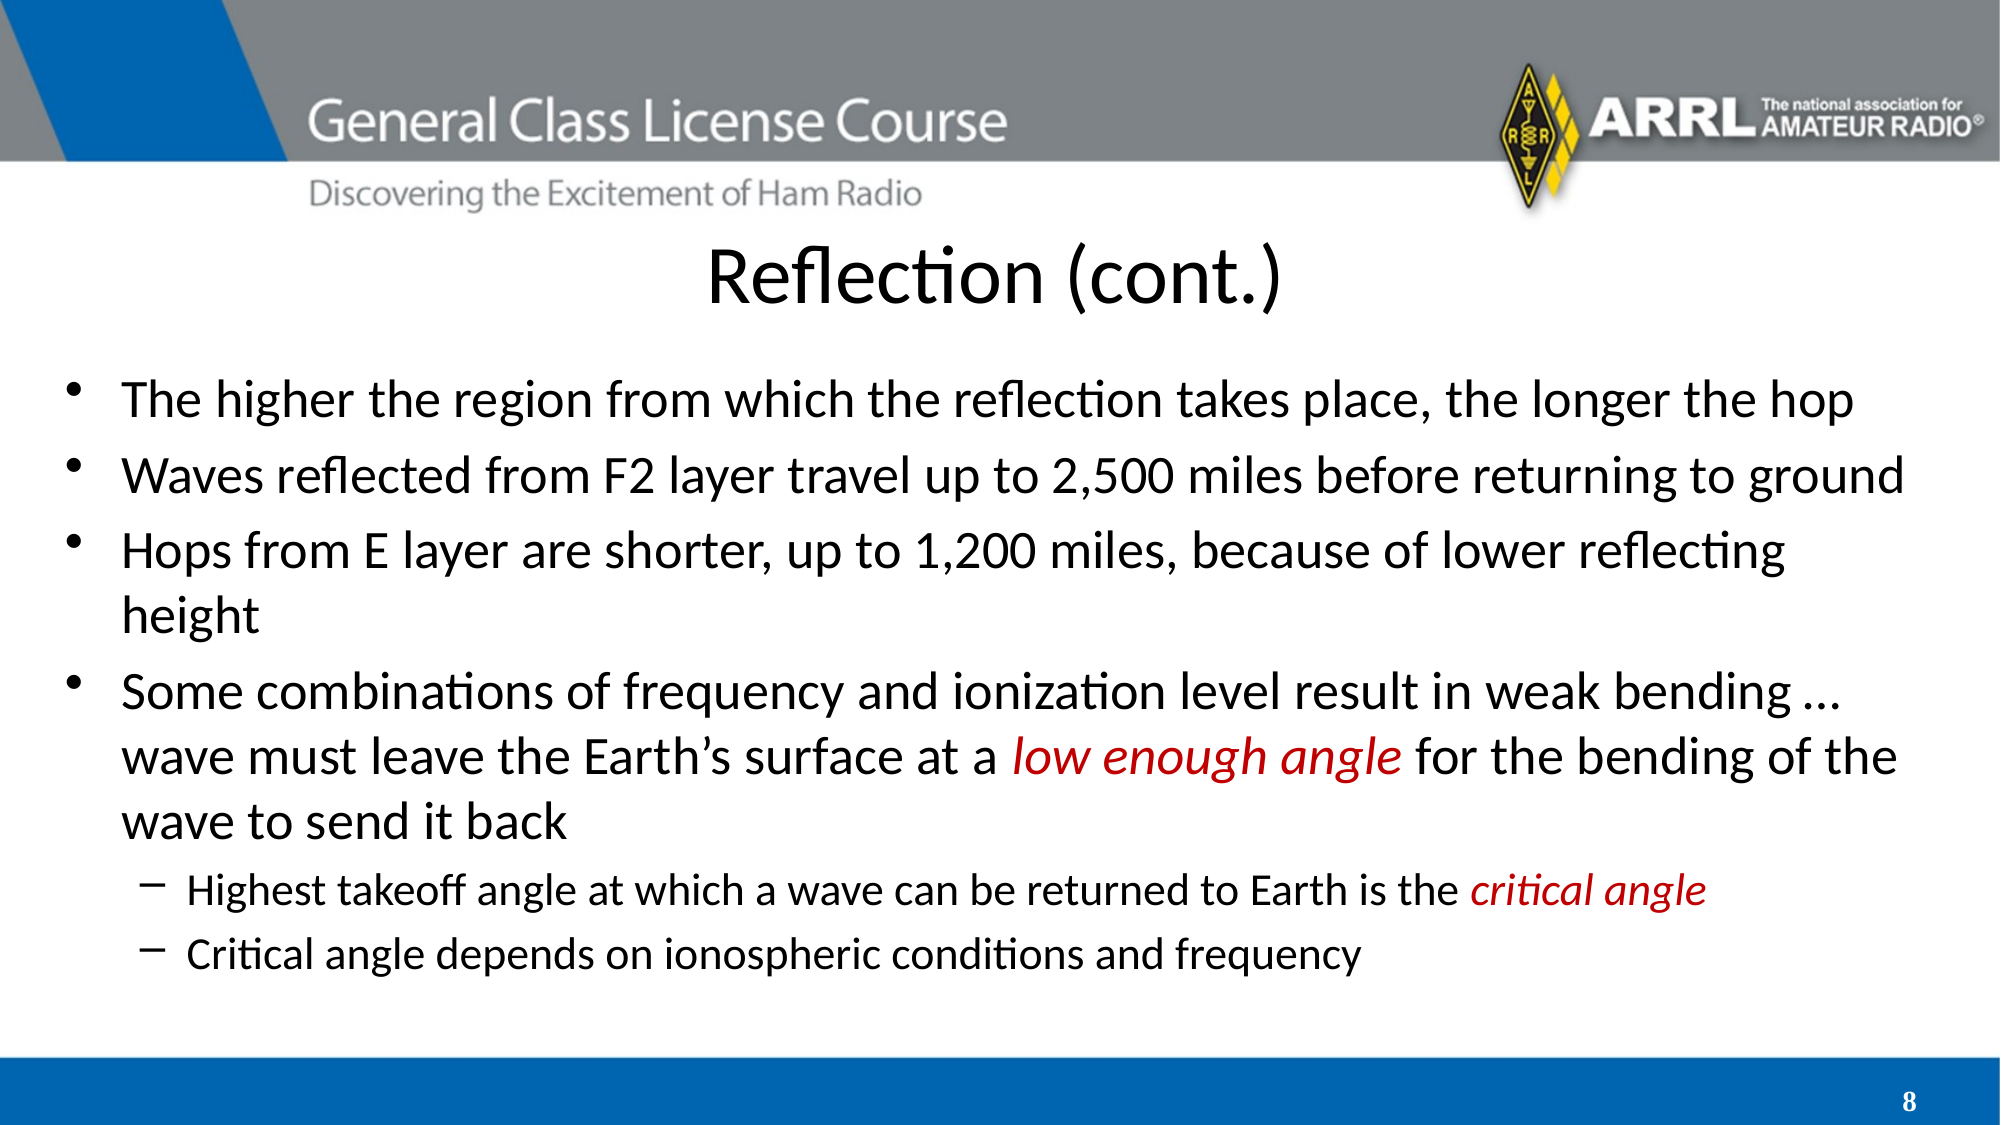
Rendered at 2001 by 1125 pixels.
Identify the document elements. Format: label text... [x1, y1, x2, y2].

list The higher the region from which the reflection takes place, the longer the hop Waves reflected from F2 layer travel up to 2,500 miles before returning to ground Hops from E layer are shorter, up to 1,200 miles, because of lower reflecting height Some combinations of frequency and ionization level result in weak bending … wave must leave the Earth’s surface at a low enough angle for the bending of the wave to send it back Highest takeoff angle at which a wave can be returned to Earth is the critical angle Critical angle depends on ionospheric conditions and frequency [50, 355, 1938, 1075]
picture [0, 0, 2001, 1125]
title Reflection (cont.) [96, 212, 1897, 355]
